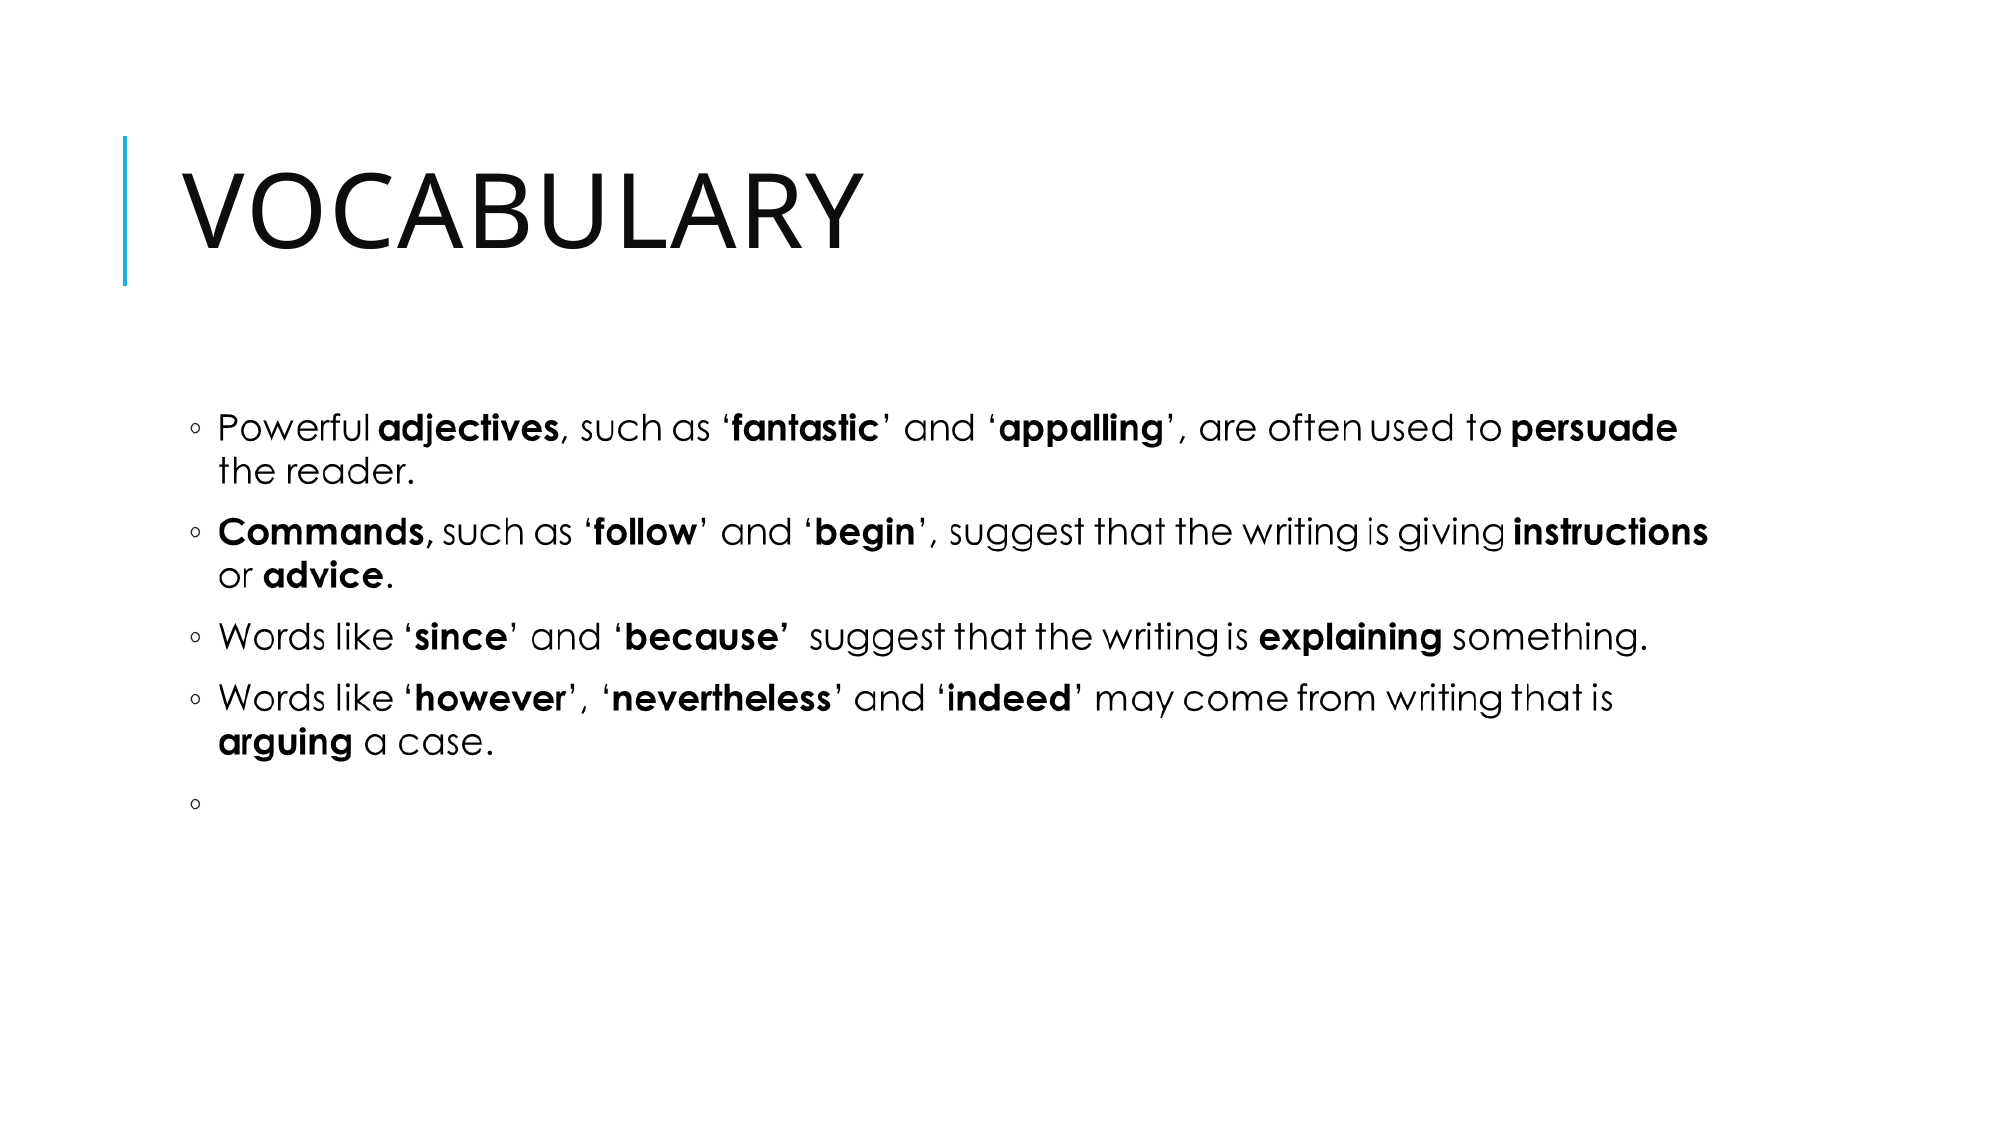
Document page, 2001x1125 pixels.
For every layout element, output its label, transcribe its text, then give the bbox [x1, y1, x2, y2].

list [167, 391, 1763, 1018]
title Vocabulary [168, 96, 1763, 342]
